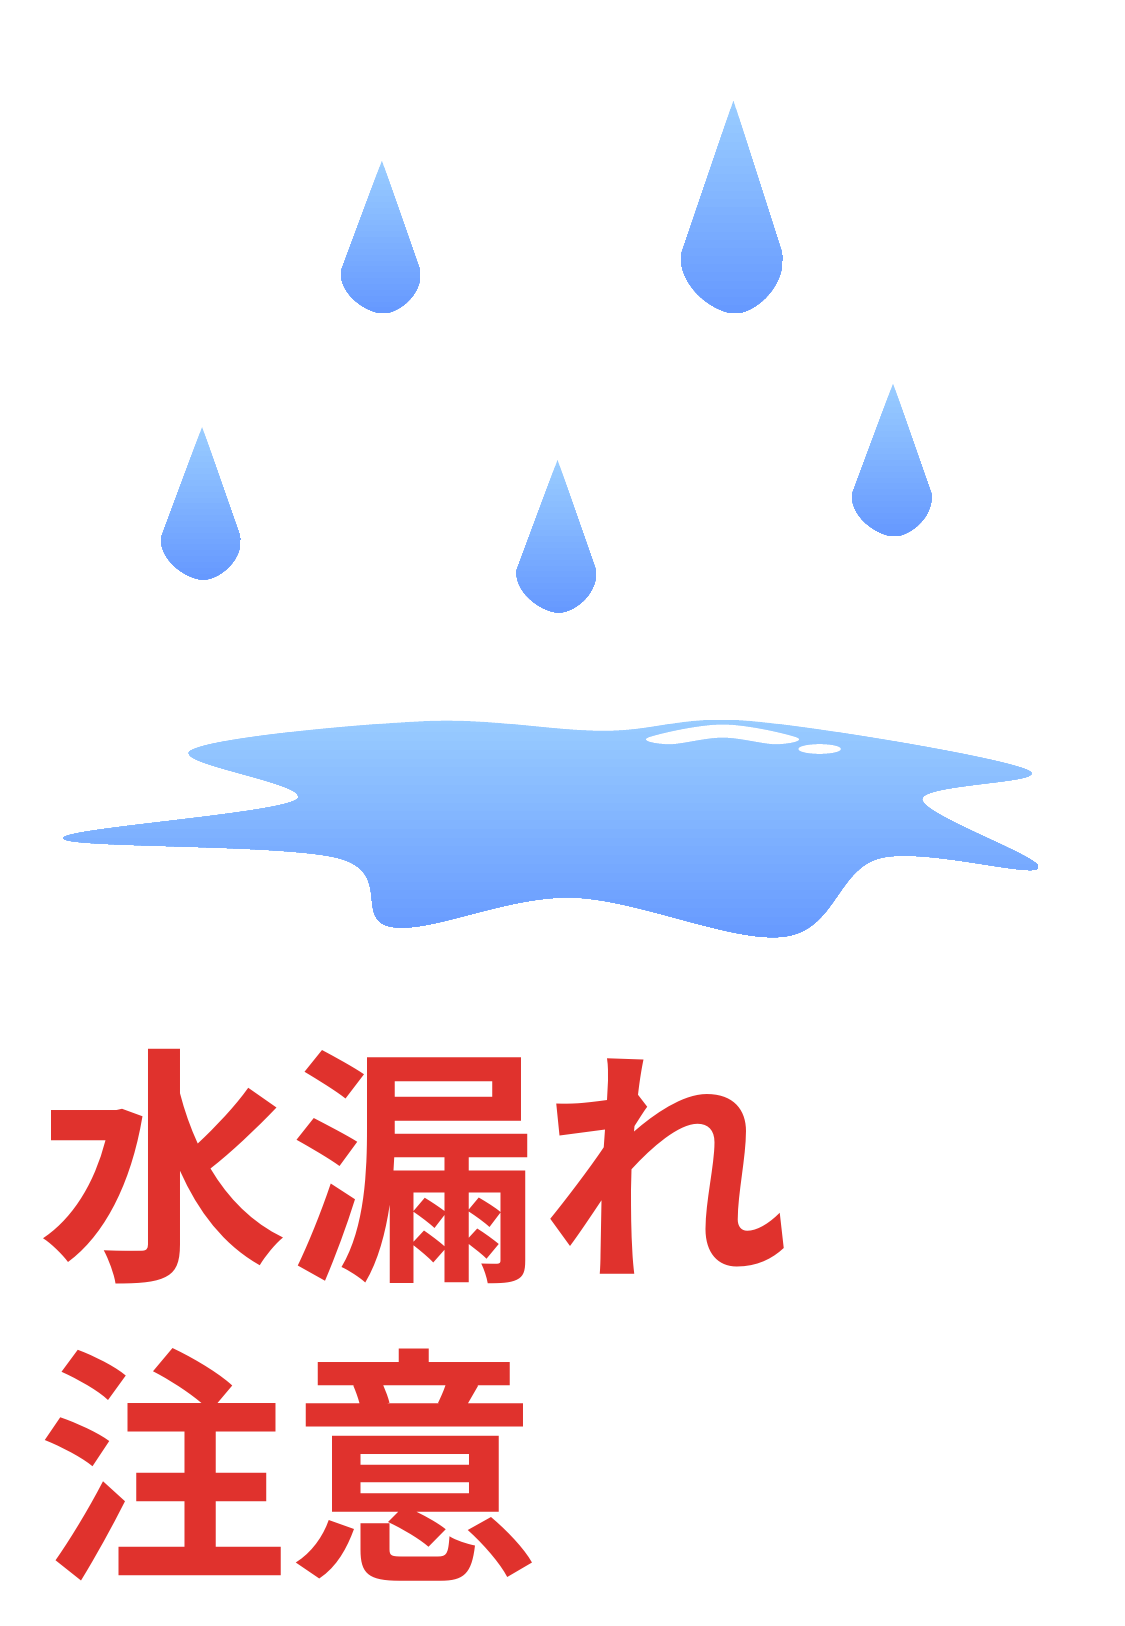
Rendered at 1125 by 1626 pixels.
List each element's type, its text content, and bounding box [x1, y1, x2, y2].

text_box [851, 383, 932, 537]
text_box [56, 714, 1057, 944]
text_box [680, 100, 783, 314]
text_box 水漏れ 注意 [23, 1003, 1106, 1619]
text_box [516, 460, 597, 613]
text_box [340, 160, 421, 314]
text_box [160, 427, 241, 580]
